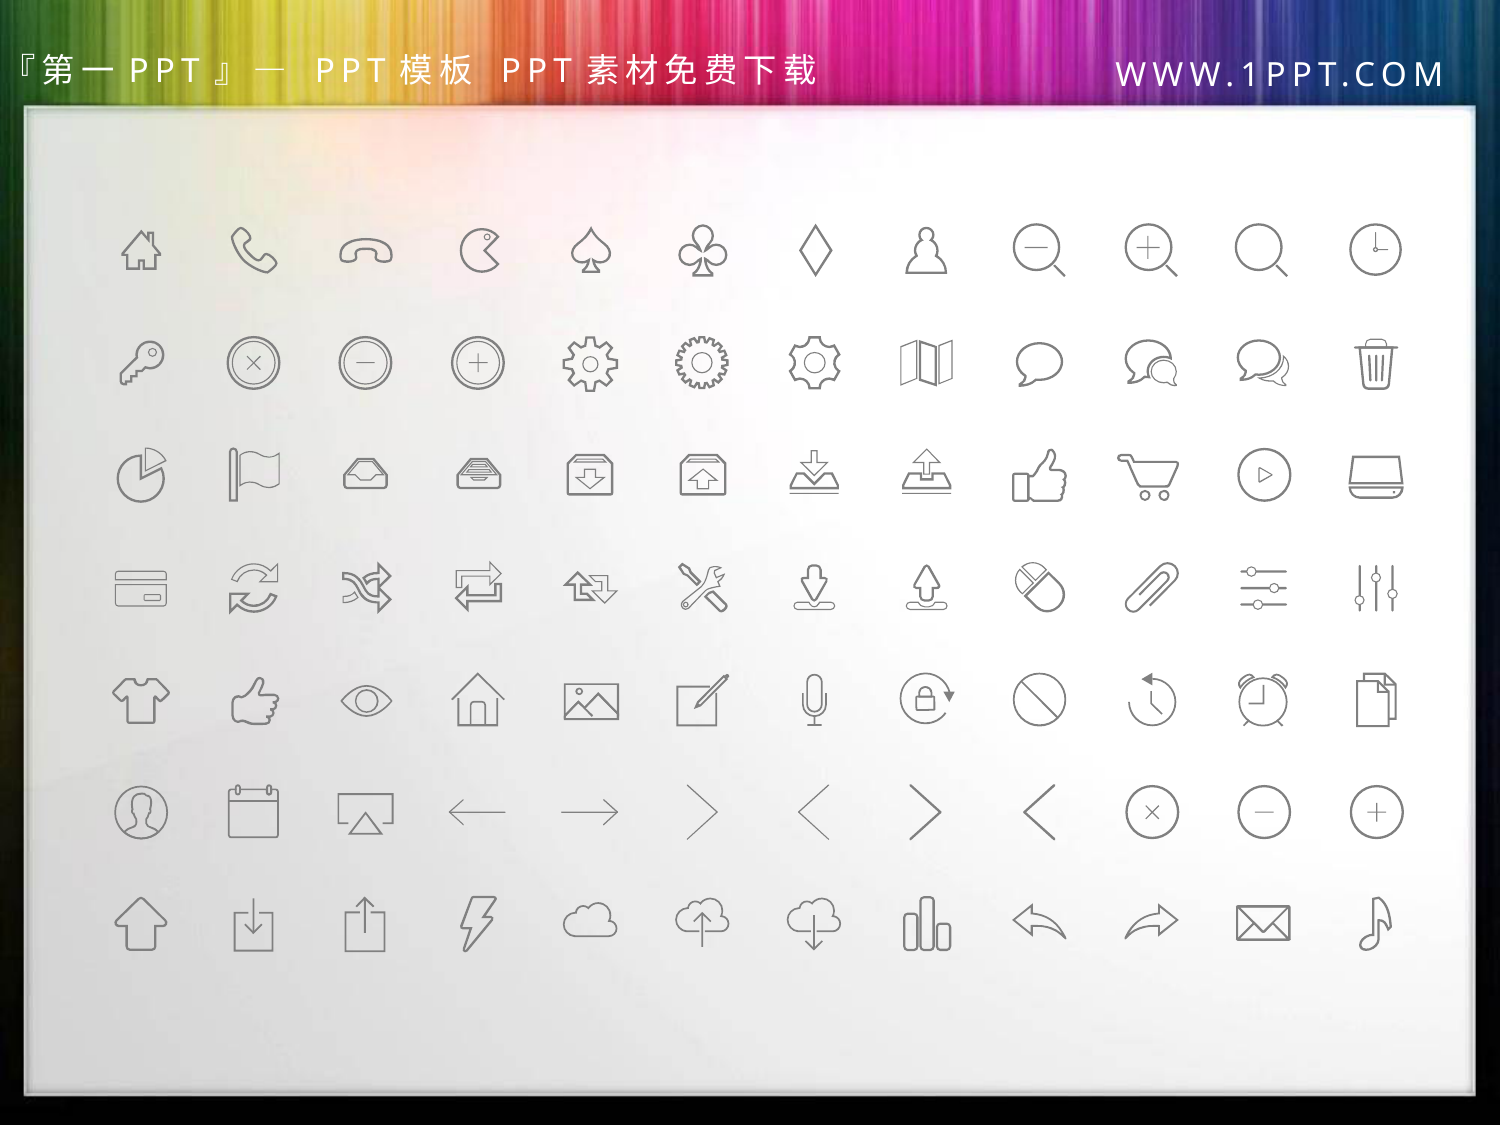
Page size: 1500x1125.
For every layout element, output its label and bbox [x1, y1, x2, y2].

text_box [789, 449, 840, 495]
text_box [905, 226, 948, 274]
text_box [344, 896, 386, 953]
text_box [266, 789, 273, 796]
text_box [1053, 264, 1066, 278]
text_box [1236, 673, 1290, 727]
text_box [902, 895, 952, 952]
text_box [456, 457, 502, 490]
text_box [1116, 453, 1179, 488]
text_box [233, 911, 274, 952]
text_box [343, 457, 388, 490]
text_box [585, 708, 594, 717]
text_box [114, 785, 169, 832]
text_box [1257, 354, 1290, 387]
text_box [1275, 264, 1288, 278]
text_box [562, 336, 619, 393]
text_box [114, 896, 168, 951]
text_box [239, 451, 280, 489]
text_box [1165, 264, 1178, 278]
text_box [1358, 349, 1394, 390]
text_box [1139, 489, 1151, 502]
text_box [341, 561, 393, 615]
text_box [799, 223, 833, 277]
text_box [354, 689, 379, 713]
text_box [909, 784, 941, 812]
text_box [455, 560, 502, 589]
text_box [918, 339, 937, 387]
text_box [450, 672, 506, 727]
text_box [231, 676, 280, 726]
text_box [1012, 672, 1067, 727]
text_box [121, 229, 162, 270]
text_box [226, 335, 281, 390]
text_box [905, 564, 948, 611]
text_box [119, 340, 165, 386]
text_box [806, 673, 823, 713]
text_box [1348, 455, 1404, 485]
text_box [1124, 562, 1179, 613]
text_box [1124, 339, 1172, 384]
picture [0, 0, 1500, 1125]
text_box [469, 476, 489, 481]
text_box [676, 685, 718, 727]
text_box [1236, 339, 1282, 382]
text_box [337, 792, 394, 835]
text_box [909, 811, 942, 841]
text_box [1349, 223, 1402, 276]
text_box [1362, 672, 1397, 720]
text_box [588, 575, 619, 604]
text_box [460, 895, 497, 953]
text_box [454, 582, 503, 613]
text_box [1349, 784, 1404, 840]
text_box [786, 897, 842, 933]
text_box [1021, 562, 1048, 582]
text_box [1258, 467, 1273, 483]
text_box [691, 352, 713, 374]
text_box [339, 237, 393, 263]
text_box [340, 684, 393, 717]
text_box [143, 594, 162, 602]
text_box [899, 672, 955, 725]
text_box [793, 564, 836, 611]
text_box [1383, 675, 1394, 686]
text_box [1237, 784, 1292, 840]
text_box [1234, 223, 1283, 272]
text_box [563, 683, 620, 715]
text_box [562, 902, 618, 938]
text_box [469, 463, 489, 468]
text_box [1354, 595, 1365, 606]
text_box [563, 692, 620, 721]
text_box [674, 897, 730, 948]
text_box [1124, 903, 1179, 940]
text_box [566, 453, 614, 496]
text_box [1125, 784, 1180, 840]
text_box [1124, 223, 1173, 272]
text_box [912, 448, 942, 475]
text_box [1023, 571, 1066, 613]
text_box [1012, 223, 1061, 272]
text_box [1380, 354, 1385, 382]
text_box [902, 472, 952, 490]
text_box [459, 228, 500, 273]
text_box [1235, 904, 1292, 942]
text_box [1370, 572, 1382, 583]
text_box [1127, 672, 1177, 727]
text_box [122, 792, 160, 840]
text_box [1348, 486, 1404, 499]
text_box [1023, 811, 1056, 841]
text_box [450, 335, 505, 390]
text_box [1365, 338, 1388, 346]
text_box [1015, 342, 1064, 387]
text_box [804, 940, 823, 951]
text_box [459, 460, 498, 476]
text_box [675, 336, 729, 390]
text_box [1014, 568, 1035, 595]
text_box [677, 562, 729, 613]
text_box [230, 226, 278, 274]
text_box [571, 226, 612, 273]
text_box [678, 224, 728, 277]
text_box [1012, 903, 1067, 940]
text_box [1020, 680, 1059, 719]
text_box [693, 674, 729, 710]
text_box [802, 693, 827, 717]
text_box [679, 453, 727, 496]
text_box [1359, 896, 1392, 951]
text_box [227, 788, 279, 839]
text_box [1356, 680, 1390, 728]
text_box [1239, 566, 1288, 611]
text_box [575, 687, 584, 696]
text_box [900, 339, 918, 386]
text_box [228, 447, 238, 502]
text_box [1023, 784, 1056, 812]
text_box [1387, 588, 1398, 600]
text_box [788, 335, 841, 390]
text_box [465, 469, 493, 473]
text_box [338, 335, 393, 390]
text_box [1376, 683, 1387, 693]
text_box [346, 461, 385, 481]
text_box [483, 233, 491, 241]
text_box [228, 562, 279, 615]
text_box [116, 447, 167, 504]
text_box [456, 340, 501, 385]
text_box [685, 458, 721, 463]
text_box [562, 570, 596, 602]
text_box [244, 923, 263, 935]
text_box [1012, 448, 1067, 502]
text_box [112, 678, 170, 724]
text_box [1150, 359, 1177, 387]
text_box [687, 468, 719, 490]
text_box [1158, 489, 1170, 502]
text_box [1237, 447, 1292, 502]
text_box [1368, 354, 1372, 382]
